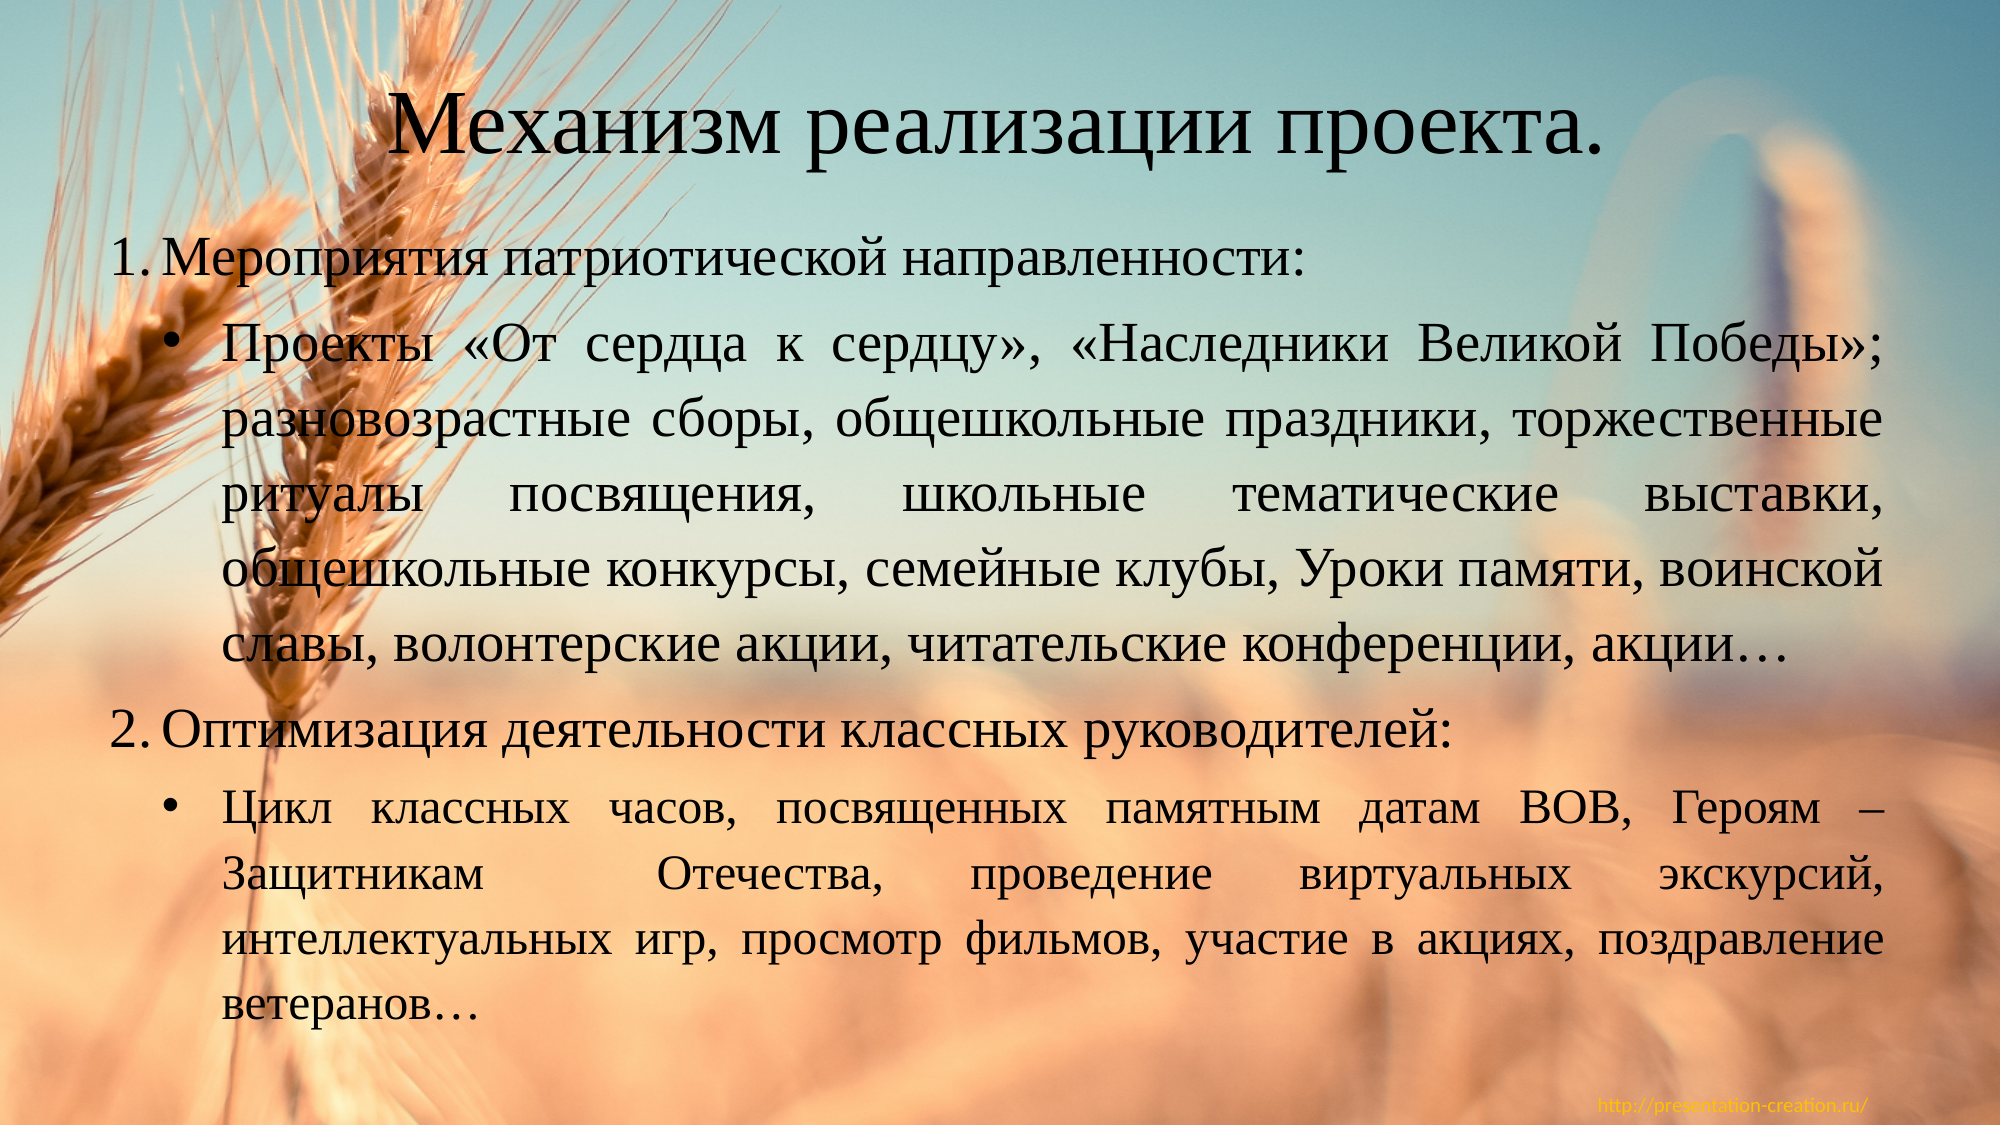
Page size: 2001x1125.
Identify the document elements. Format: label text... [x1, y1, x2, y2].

picture [0, 0, 2000, 1125]
list Мероприятия патриотической направленности: Проекты «От сердца к сердцу», «Наследники Великой Победы»; разновозрастные сборы, общешкольные праздники, торжественные ритуалы посвящения, школьные тематические выставки, общешкольные конкурсы, семейные клубы, Уроки памяти, воинской славы, волонтерские акции, читательские конференции, акции… Оптимизация деятельности классных руководителей: Цикл классных часов, посвященных памятным датам ВОВ, Героям – Защитникам Отечества, проведение виртуальных экскурсий, интеллектуальных игр, просмотр фильмов, участие в акциях, поздравление ветеранов… [94, 204, 1900, 1106]
title Механизм реализации проекта. [155, 17, 1839, 204]
